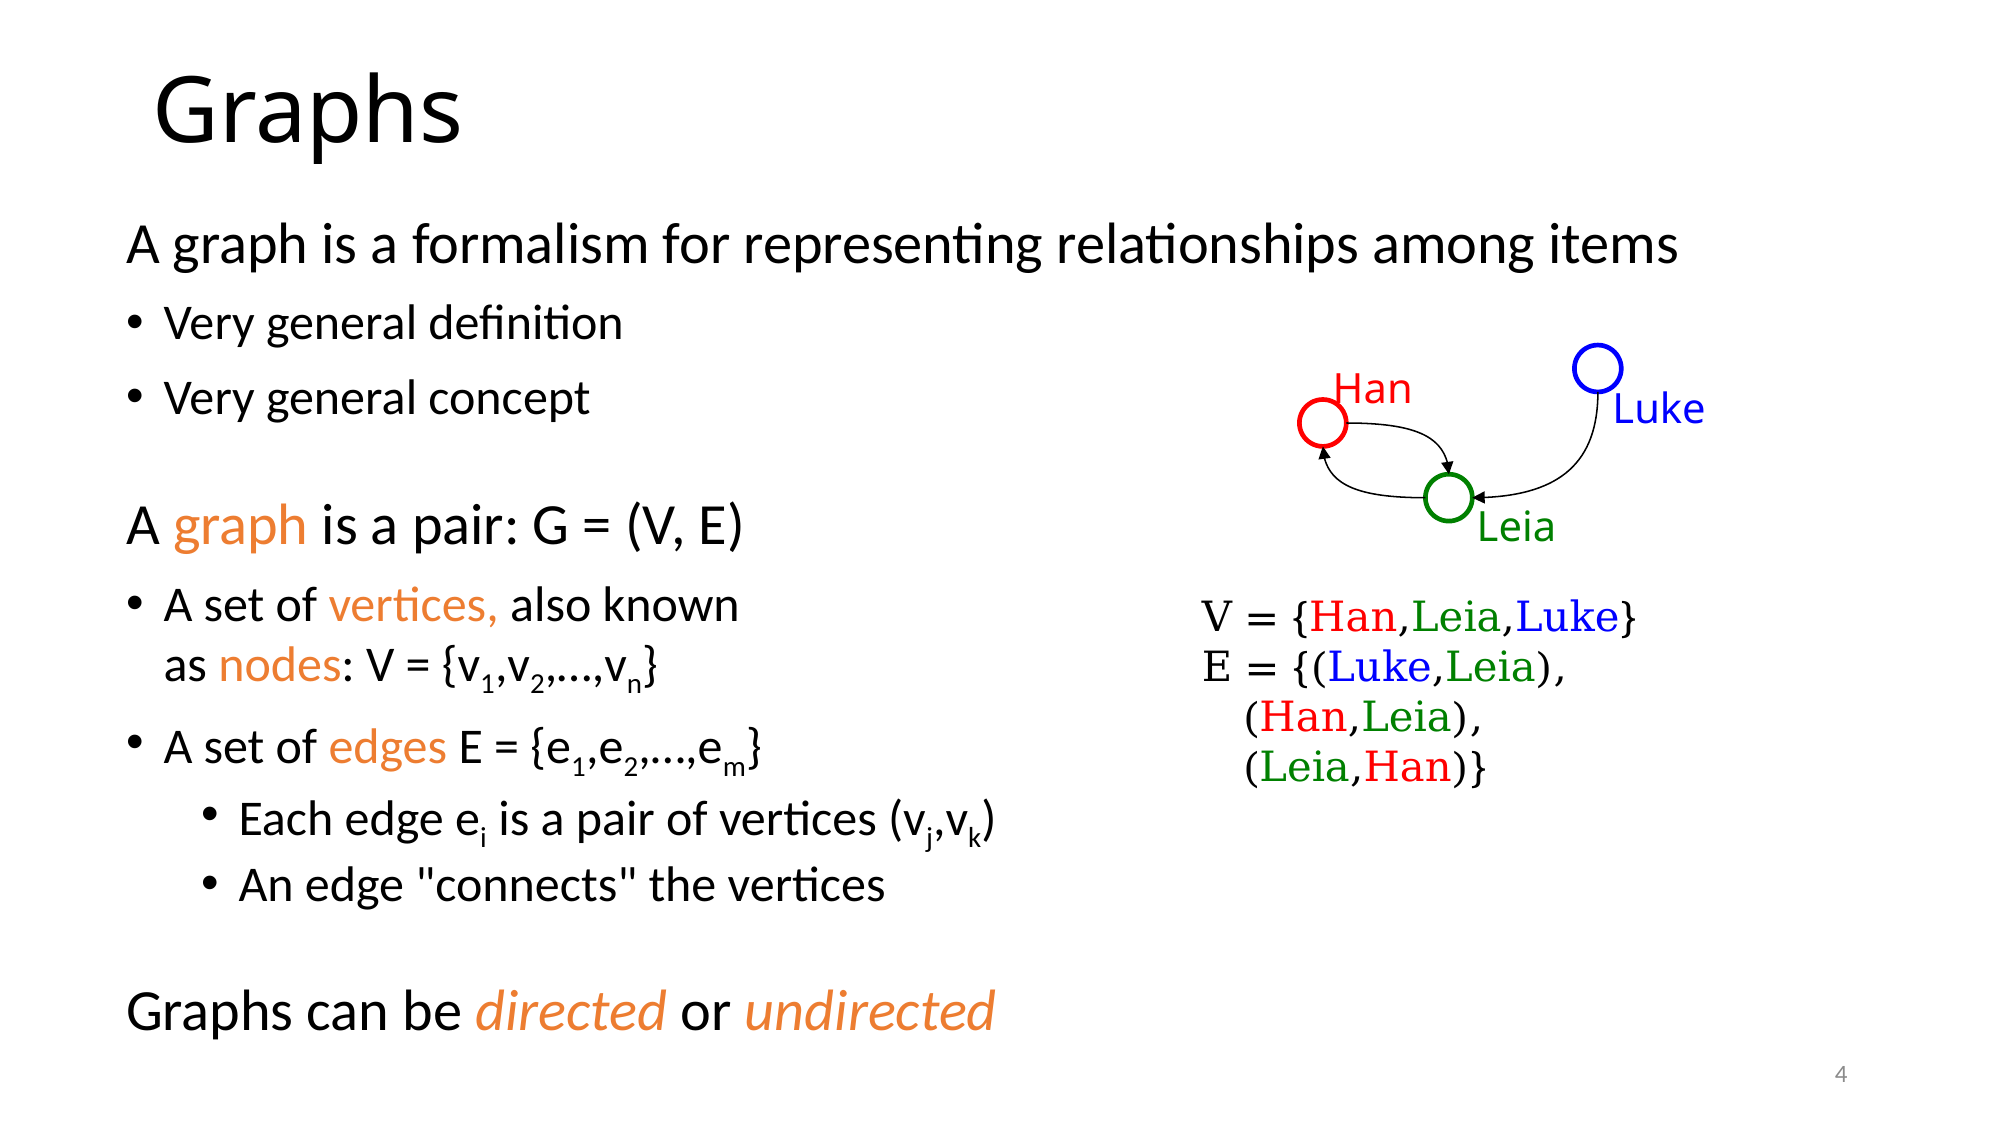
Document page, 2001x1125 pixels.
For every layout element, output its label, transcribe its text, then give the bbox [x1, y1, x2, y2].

slide_number 4 [1412, 1042, 1863, 1103]
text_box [1223, 345, 1713, 800]
title Graphs [137, 4, 1863, 222]
list A graph is a formalism for representing relationships among items Very general definition Very general concept A graph is a pair: G = (V, E) A set of vertices, also known as nodes: V = {v1,v2,…,vn} A set of edges E = {e1,e2,…,em} Each edge ei is a pair of vertices (vj,vk) An edge "connects" the vertices Graphs can be directed or undirected [111, 205, 1836, 920]
